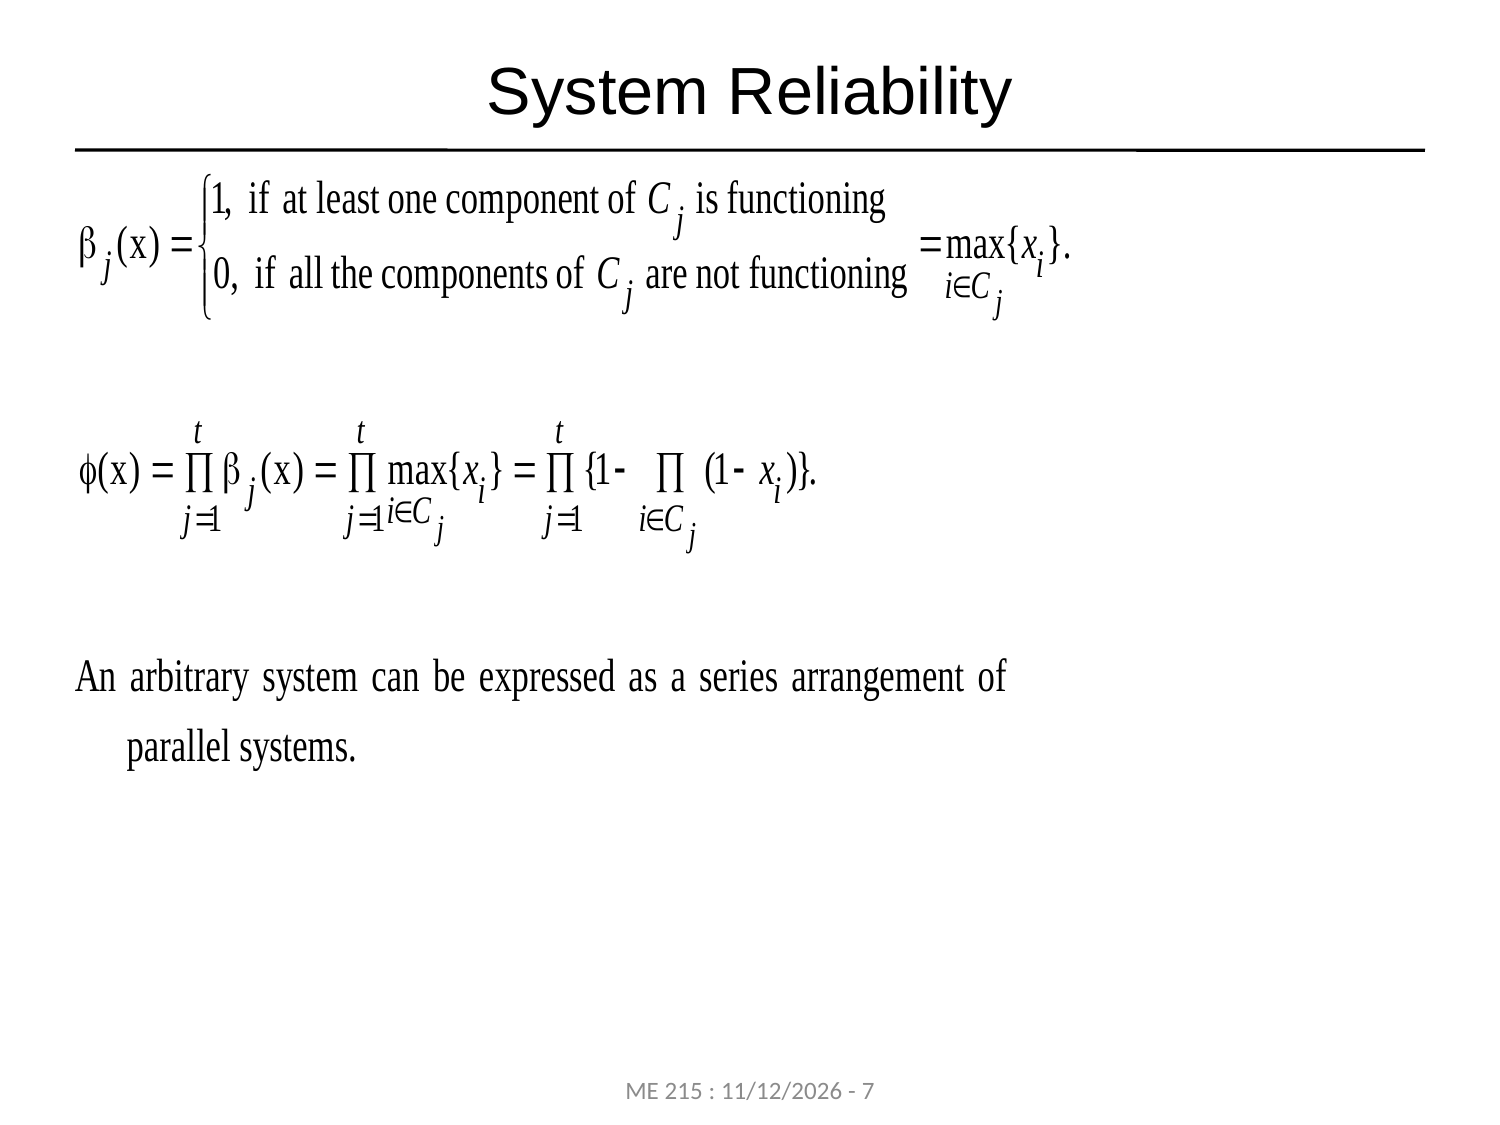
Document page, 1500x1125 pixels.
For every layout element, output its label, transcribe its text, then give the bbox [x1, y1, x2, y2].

footer ME 215 : 11/11/2021 - 7 [549, 1063, 950, 1116]
list System Reliability [75, 37, 1425, 138]
picture [74, 164, 1425, 775]
